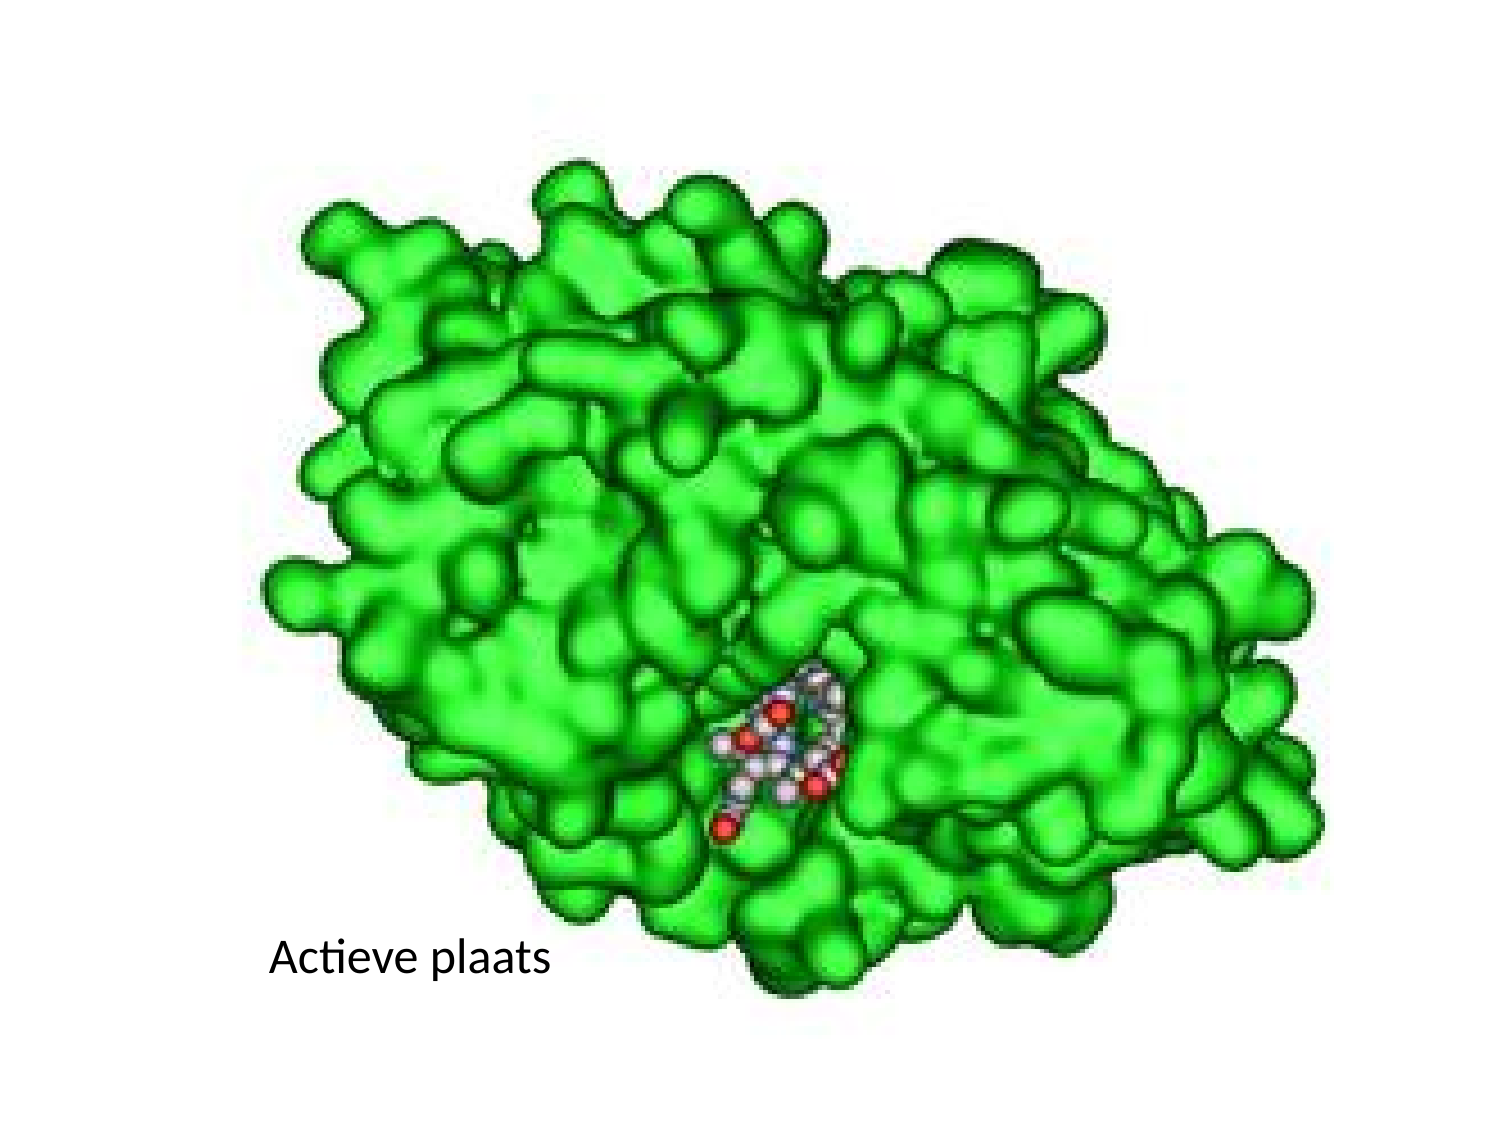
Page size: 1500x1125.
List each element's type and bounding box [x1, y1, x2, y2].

picture [170, 94, 1389, 1058]
